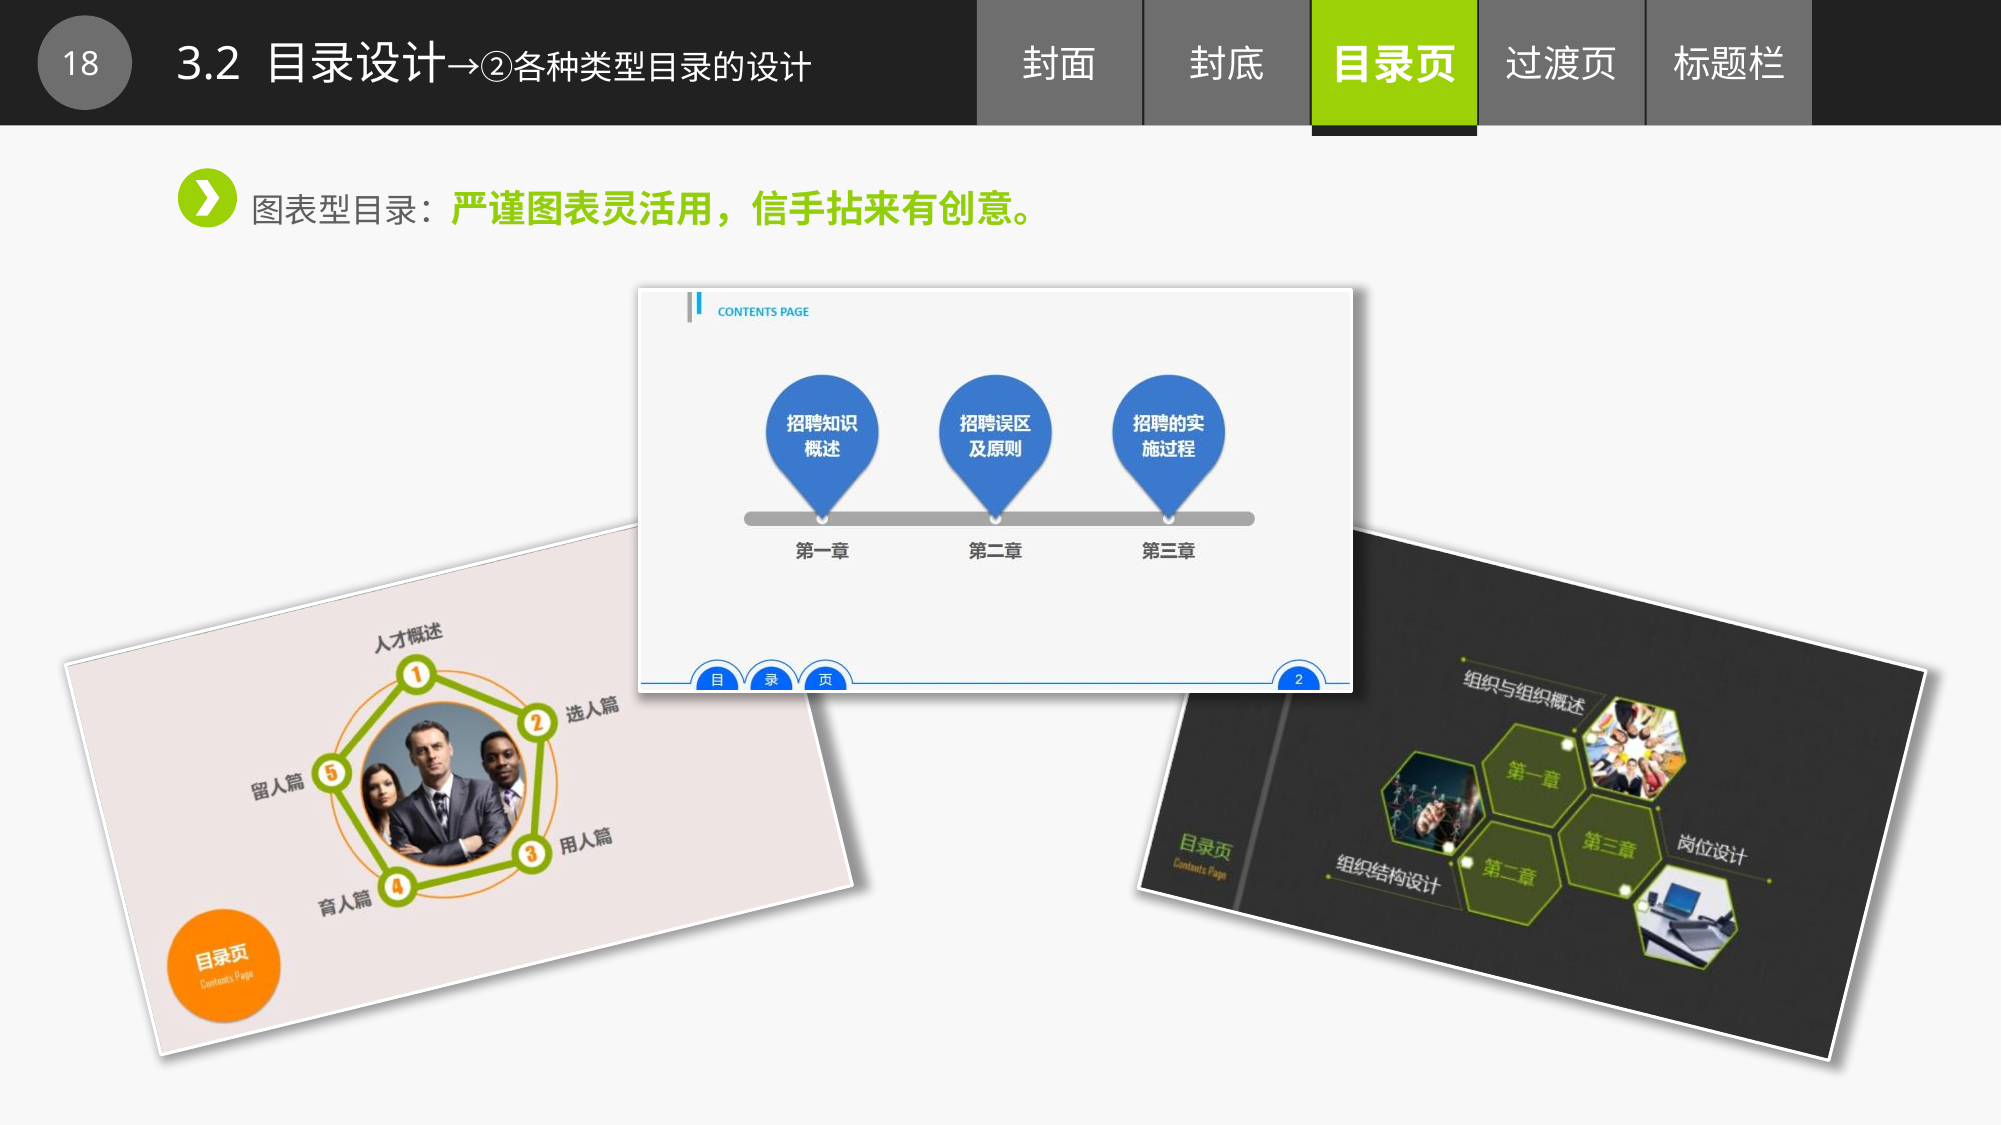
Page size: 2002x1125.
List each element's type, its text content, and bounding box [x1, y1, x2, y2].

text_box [177, 168, 238, 228]
text_box 图表型目录：严谨图表灵活用，信手拈来有创意。 [237, 164, 1964, 238]
text_box 3.2 目录设计→②各种类型目录的设计 [161, 25, 977, 96]
picture [69, 291, 1923, 1058]
